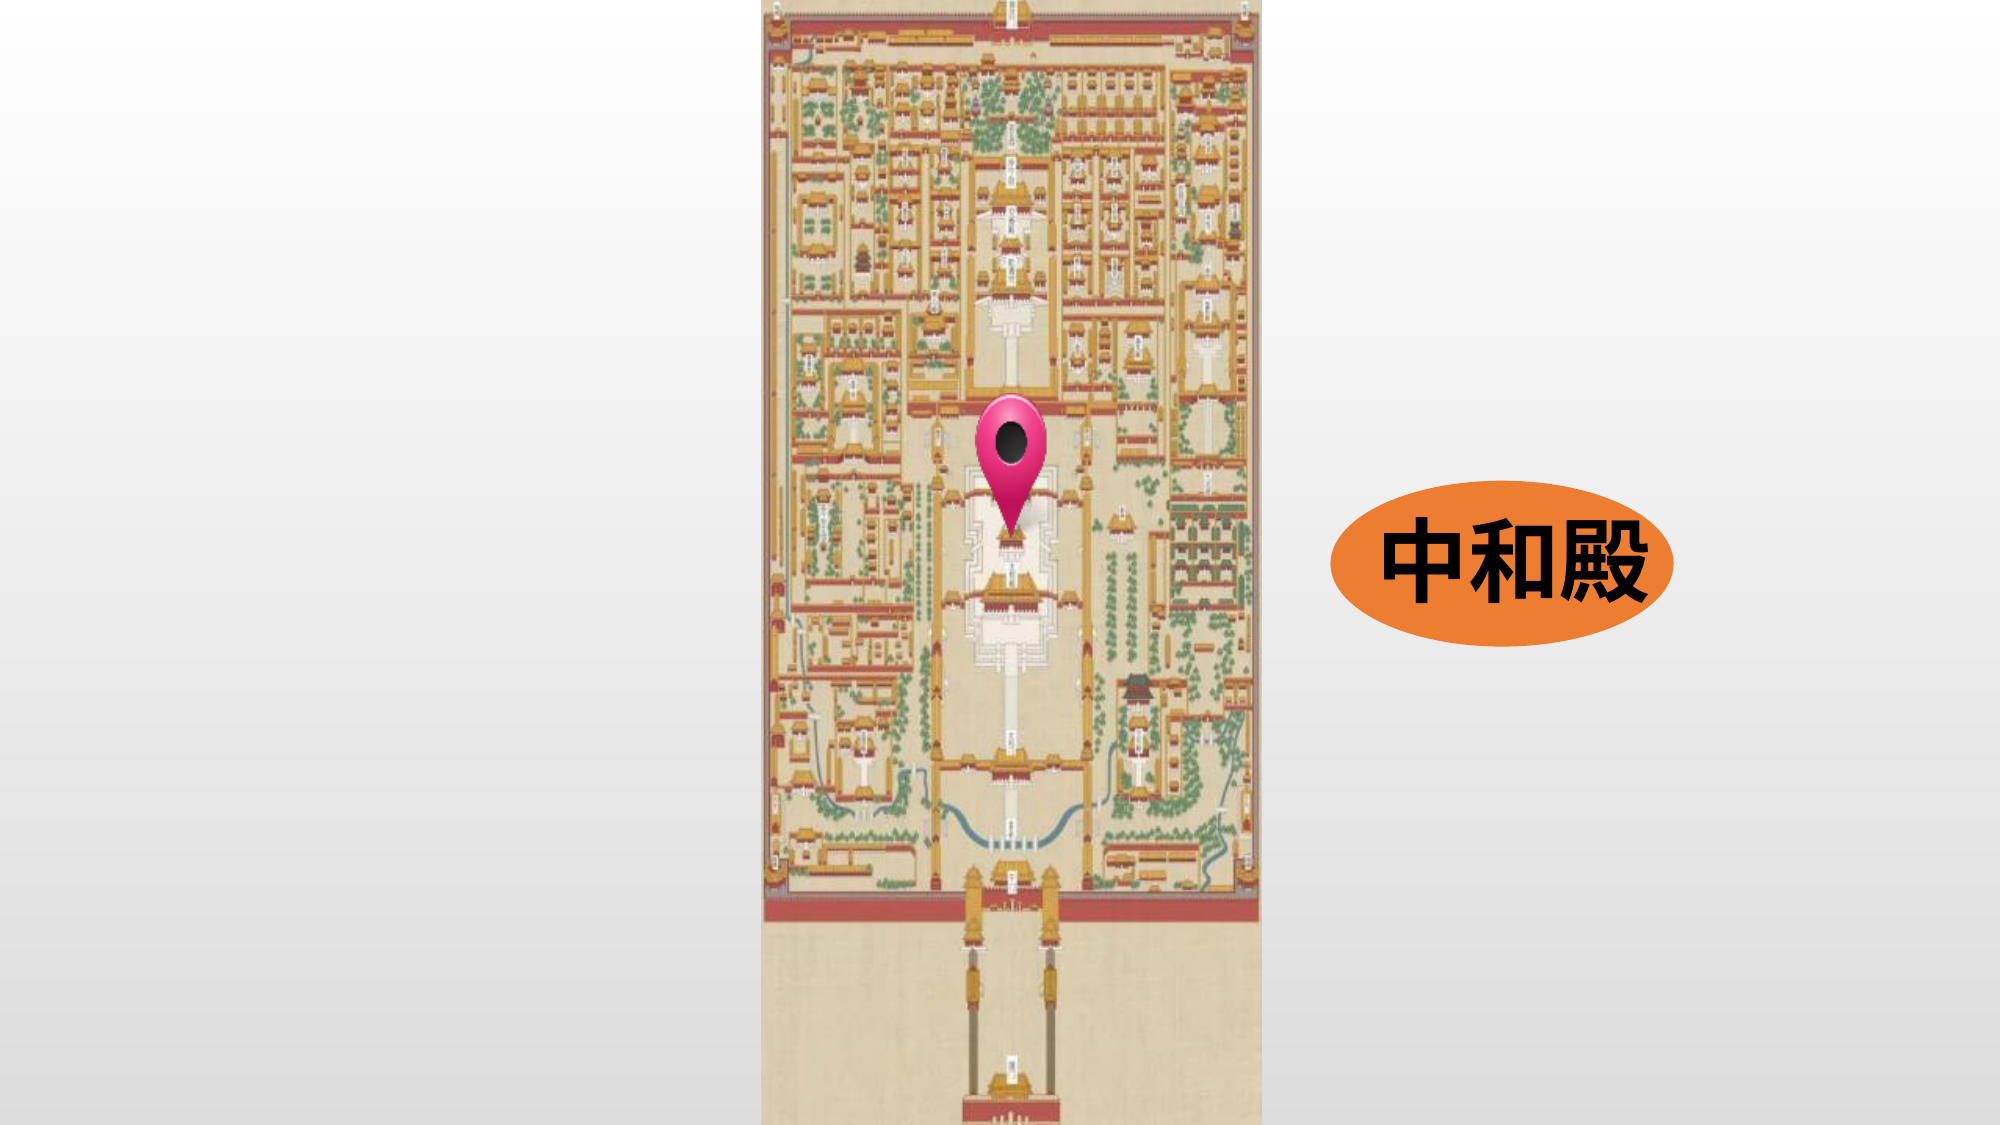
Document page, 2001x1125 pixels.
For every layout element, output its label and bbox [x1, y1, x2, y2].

text_box [1330, 480, 1675, 734]
picture [761, 0, 1262, 1125]
